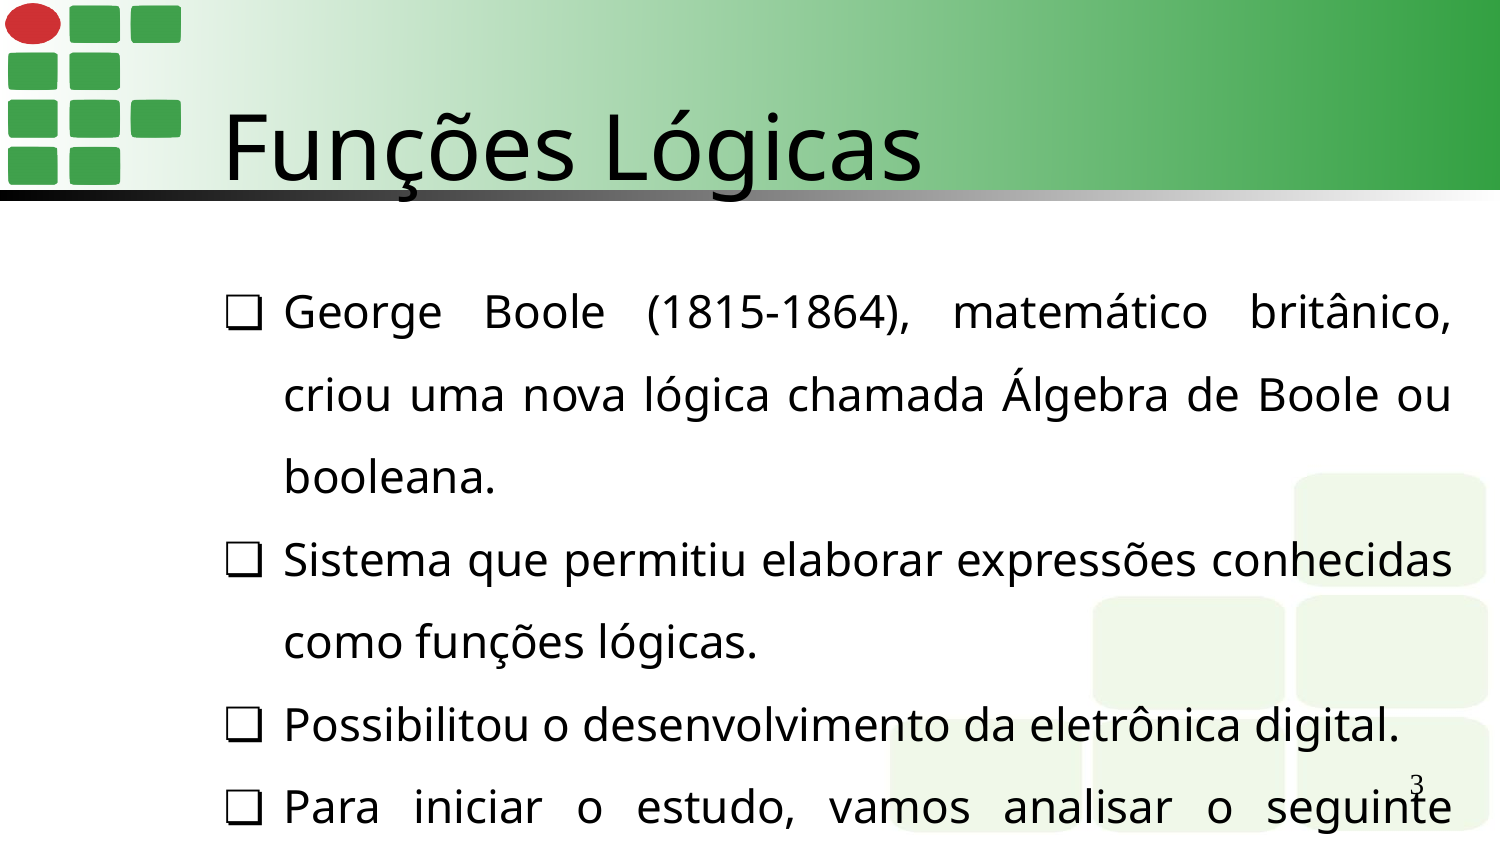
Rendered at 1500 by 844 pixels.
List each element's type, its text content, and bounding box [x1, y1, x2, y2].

picture [803, 441, 1495, 835]
text_box Funções Lógicas [206, 26, 1468, 207]
text_box George Boole (1815-1864), matemático britânico, criou uma nova lógica chamada Álgebra de Boole ou booleana. Sistema que permitiu elaborar expressões conhecidas como funções lógicas. Possibilitou o desenvolvimento da eletrônica digital. Para iniciar o estudo, vamos analisar o seguinte circuito: [193, 248, 1469, 769]
slide_number ‹#› [1075, 768, 1425, 827]
picture [5, 3, 181, 185]
